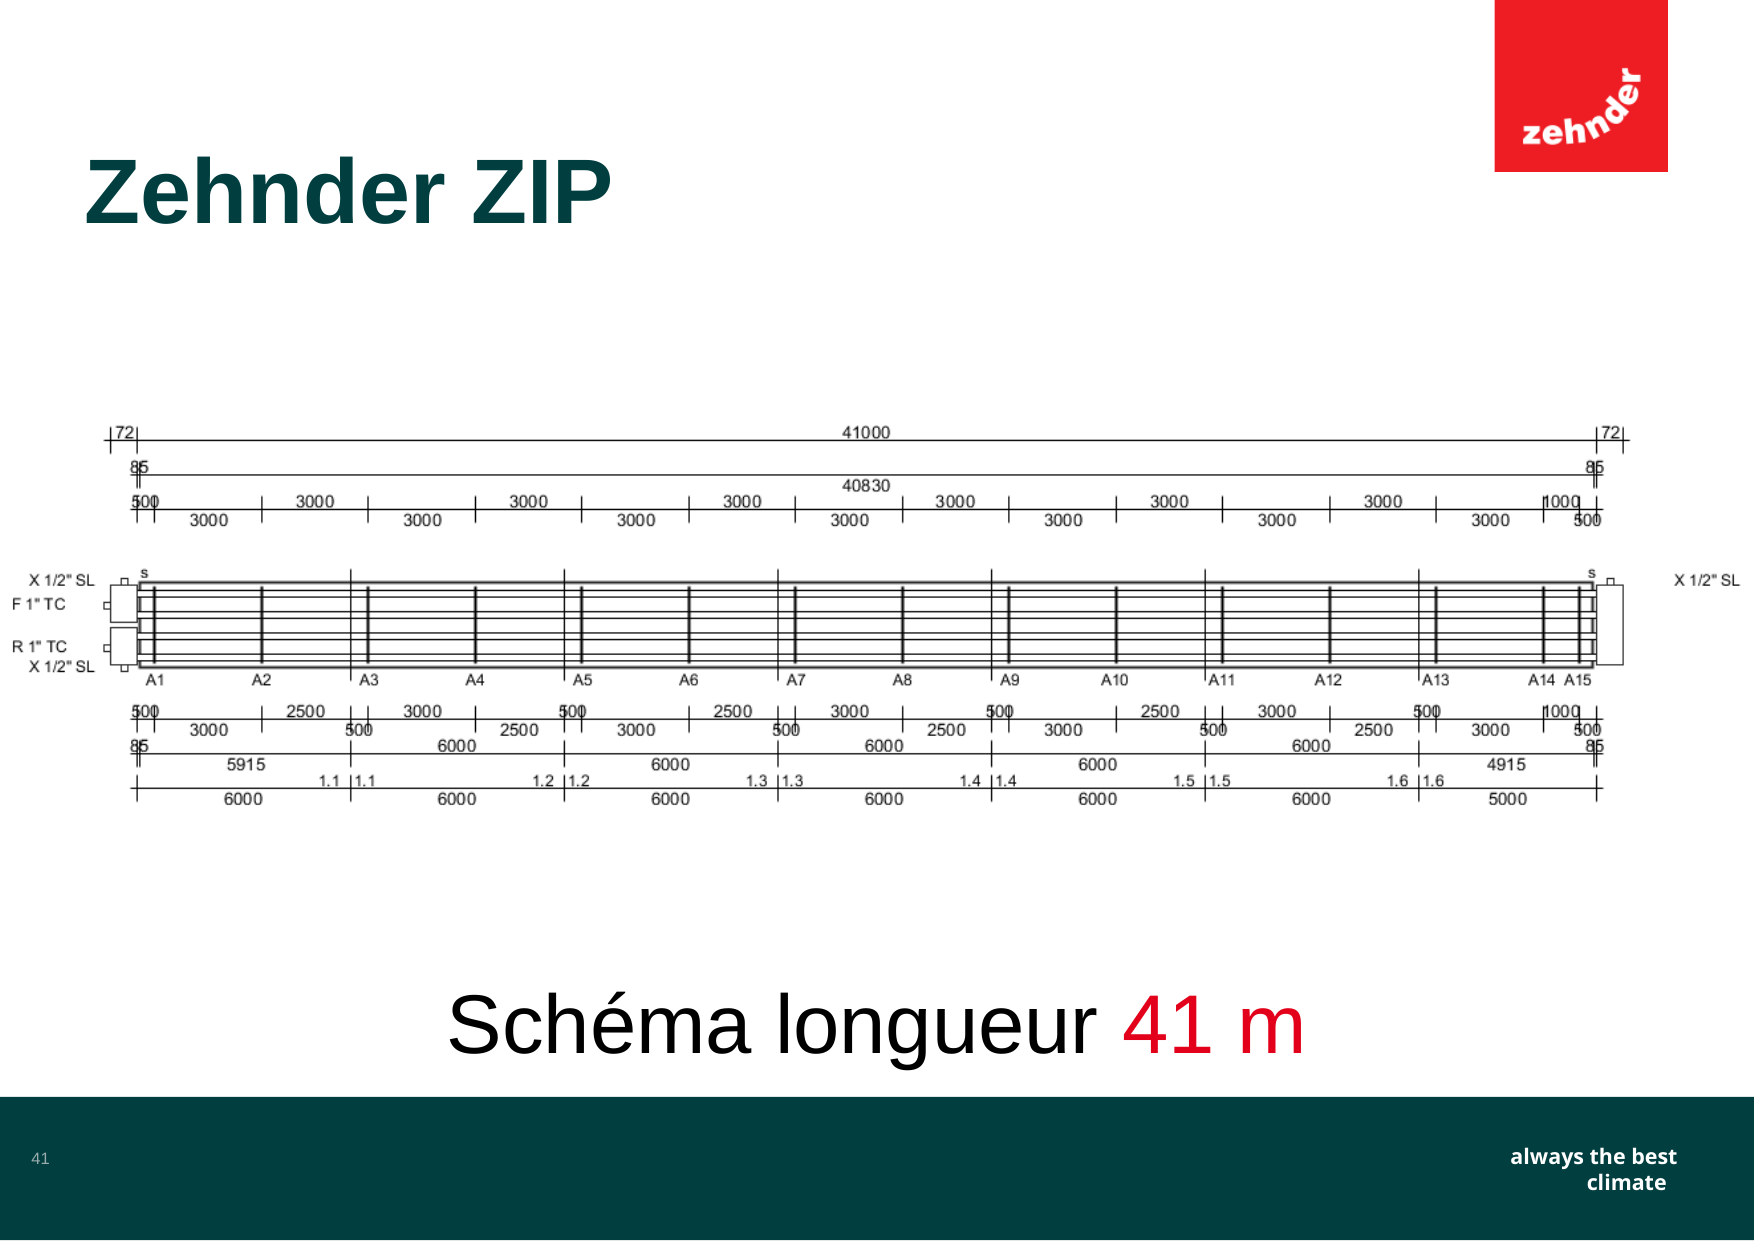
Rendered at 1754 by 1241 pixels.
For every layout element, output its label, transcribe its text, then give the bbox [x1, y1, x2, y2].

title Zehnder ZIP [70, 136, 1583, 207]
text_box Schéma longueur 41 m [431, 962, 1323, 1078]
picture [0, 420, 1754, 817]
